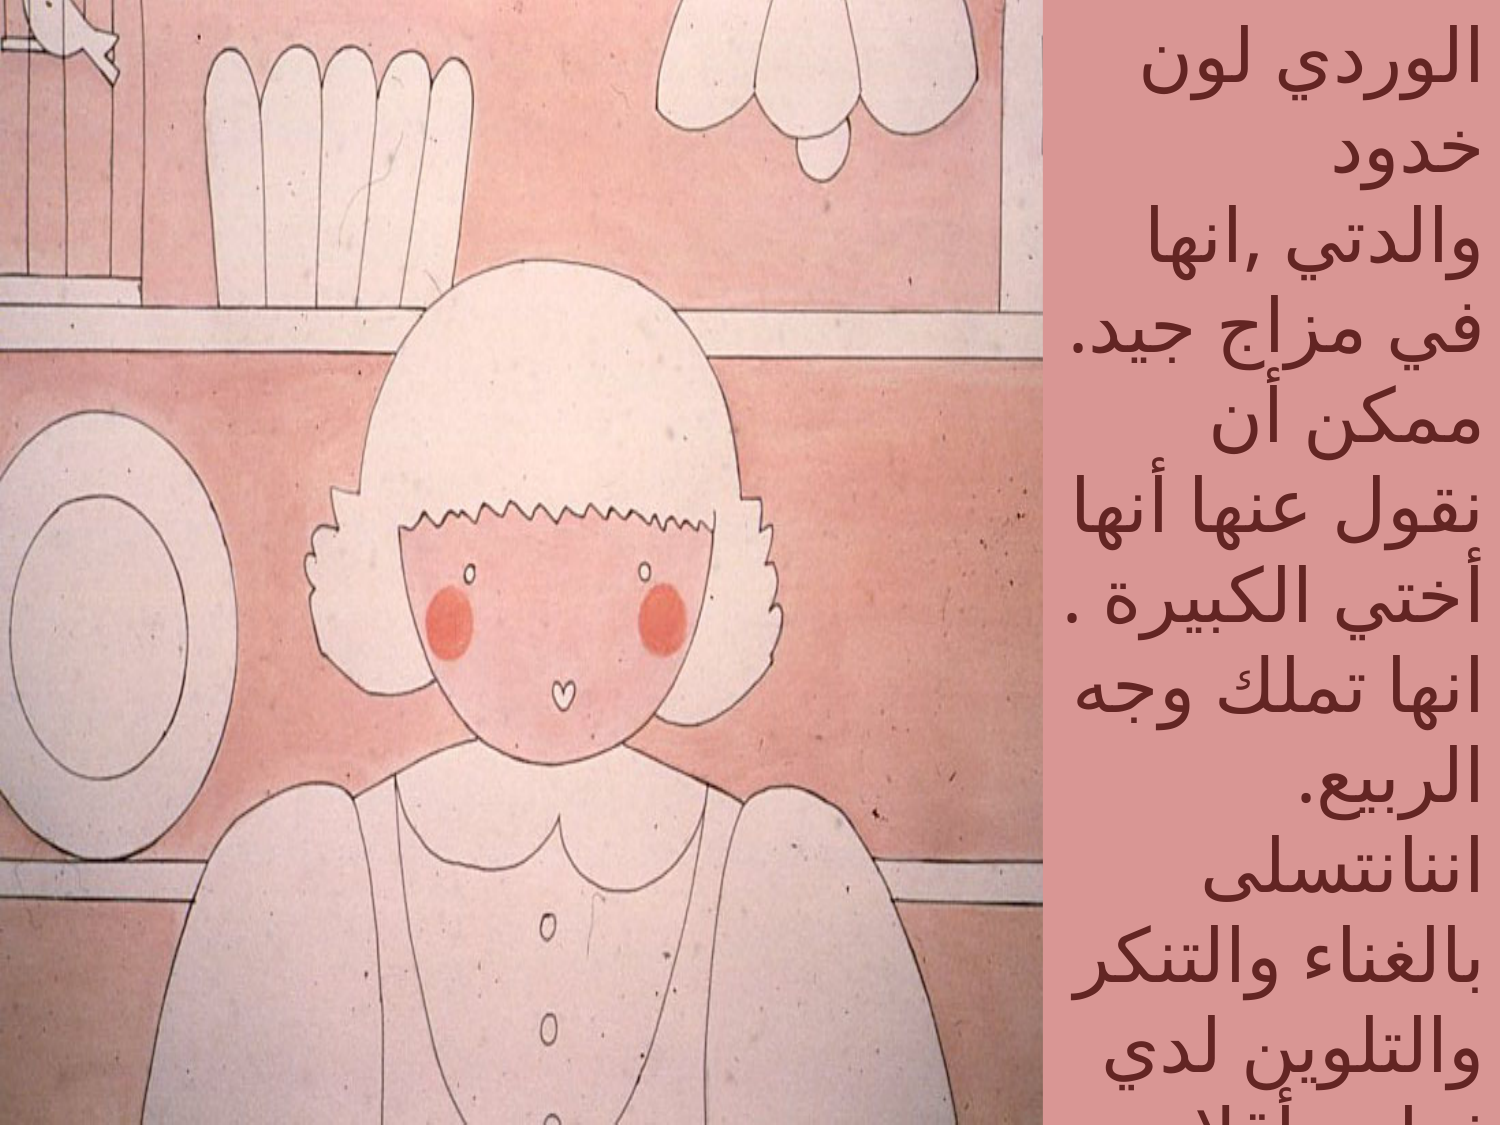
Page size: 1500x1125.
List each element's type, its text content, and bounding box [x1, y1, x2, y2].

text_box الوردي لون خدود والدتي ,انها في مزاج جيد. ممكن أن نقول عنها أنها أختي الكبيرة . انها تملك وجه الربيع. اننانتسلى بالغناء والتنكر والتلوين لدي ثماني أقلام تلوين جميلة والآن يجب أن أغير. [1056, 0, 1500, 1125]
picture [0, 0, 1055, 1125]
